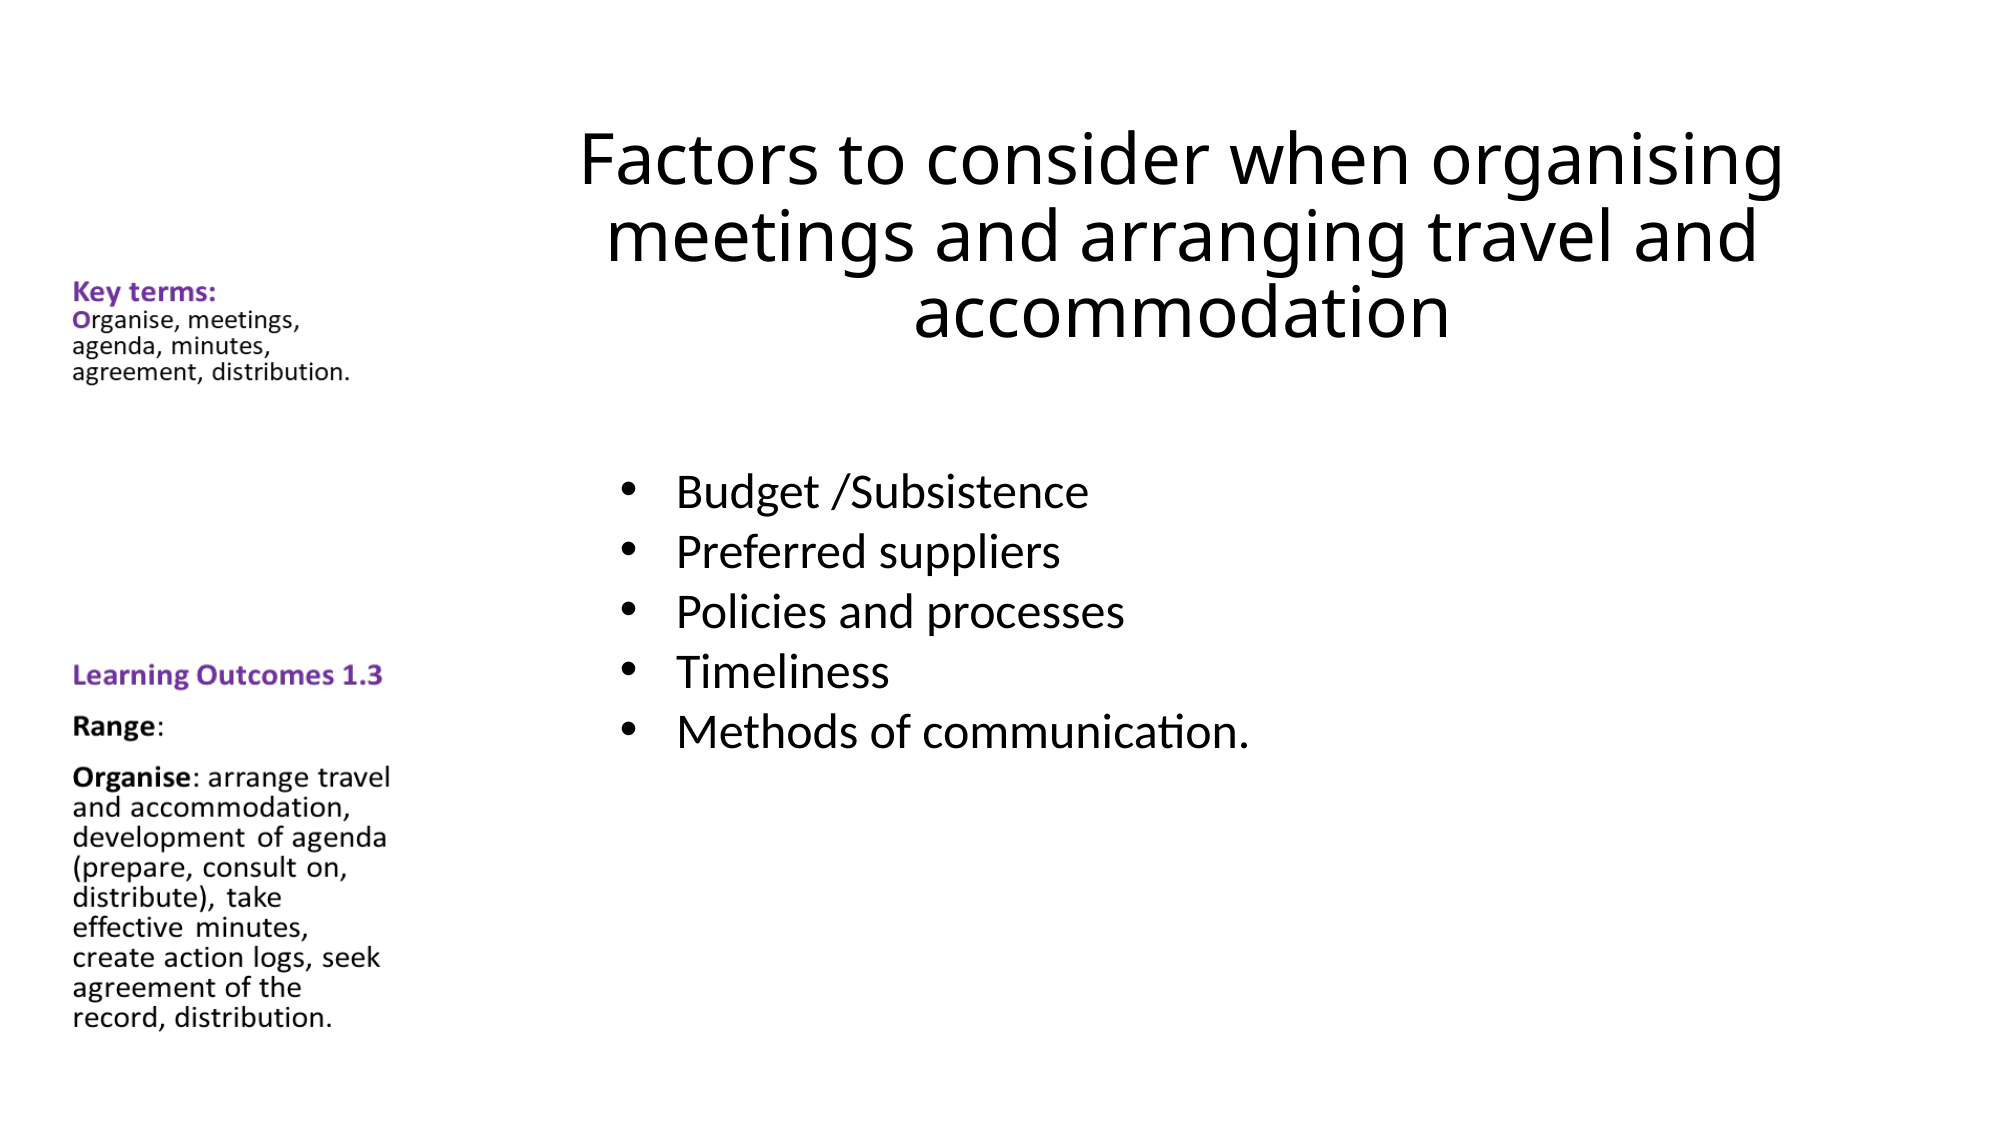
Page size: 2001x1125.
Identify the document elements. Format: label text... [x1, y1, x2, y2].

text_box Budget /Subsistence Preferred suppliers Policies and processes Timeliness Methods of communication. [605, 450, 1785, 856]
text_box Factors to consider when organising meetings and arranging travel and accommodation [418, 116, 1948, 451]
picture [52, 169, 419, 1101]
